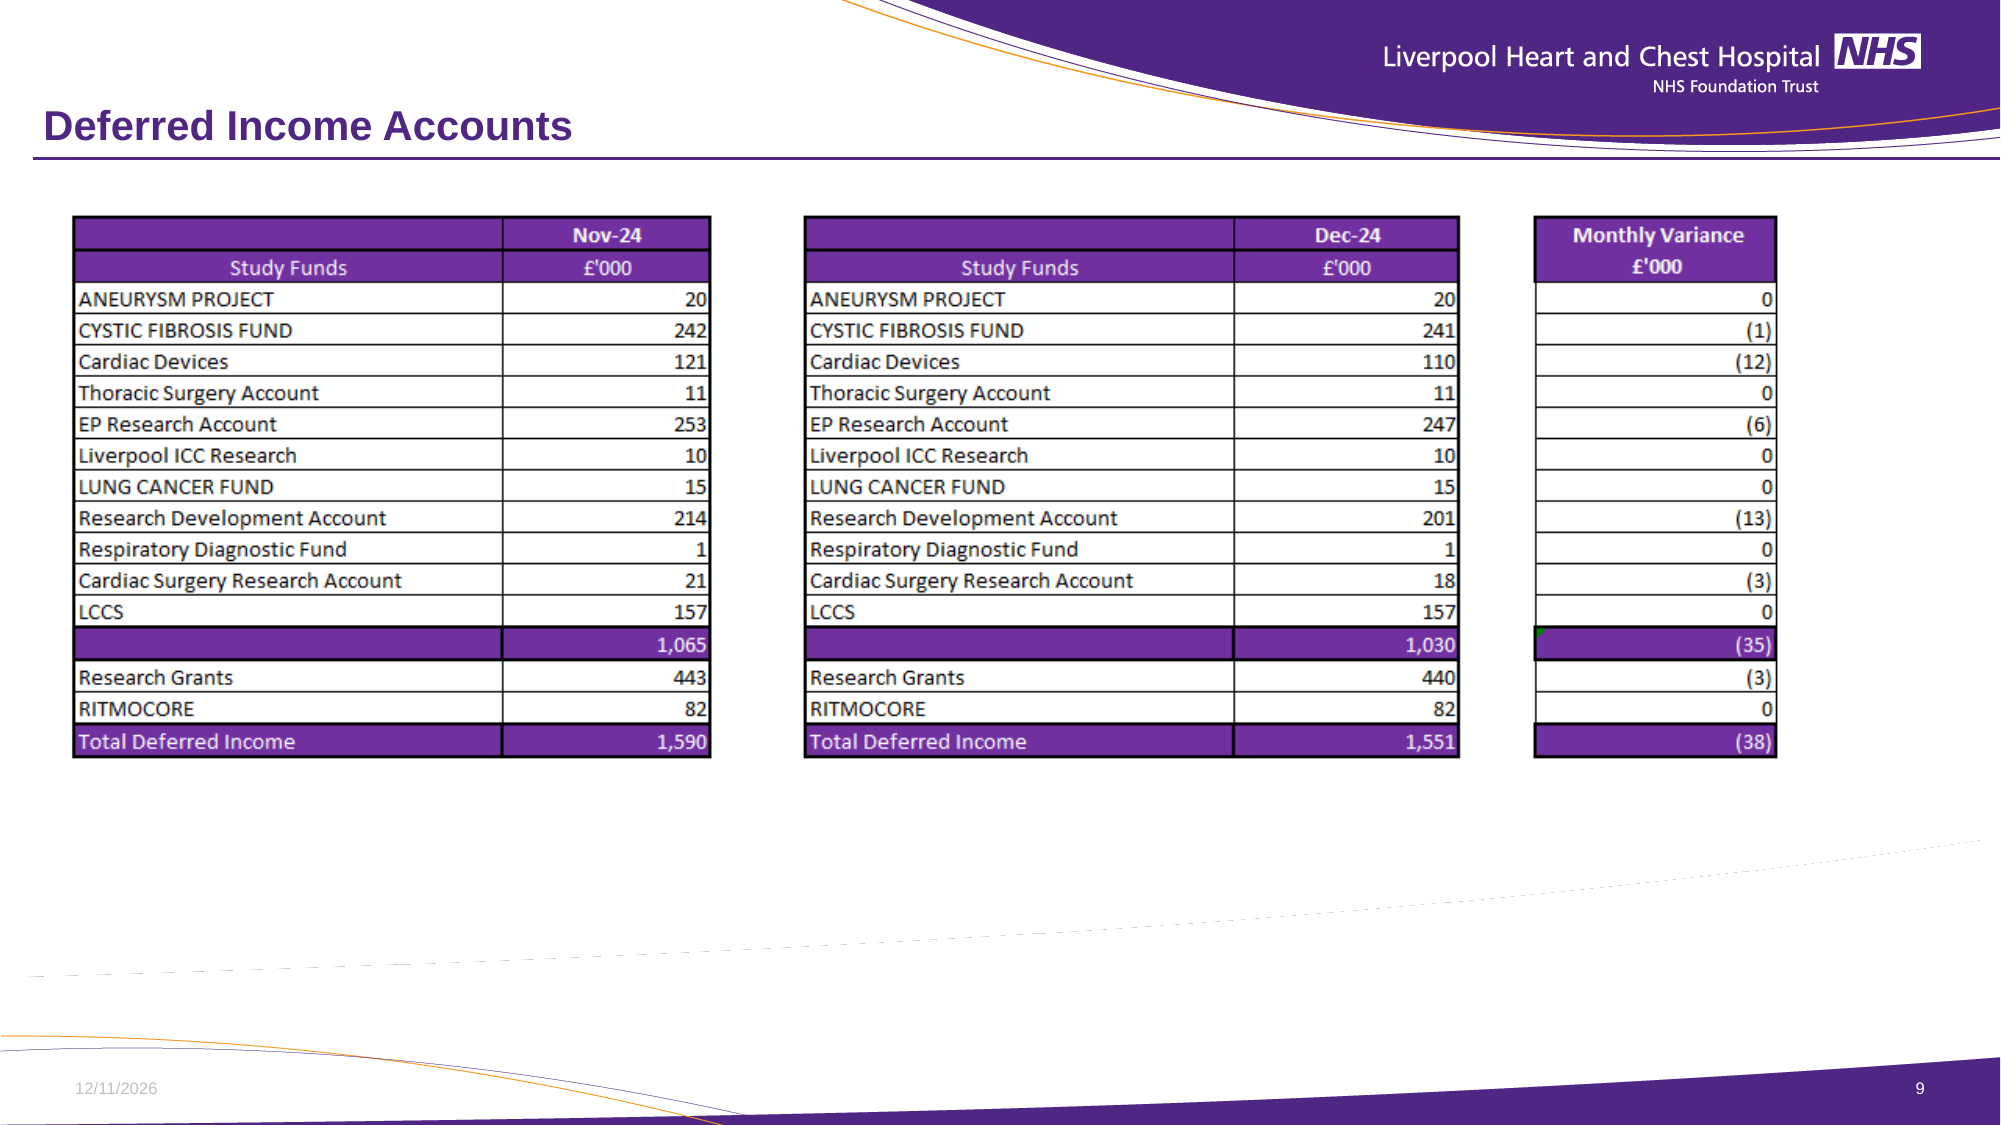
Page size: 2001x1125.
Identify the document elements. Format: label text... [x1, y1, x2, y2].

title Deferred Income Accounts [28, 18, 1909, 157]
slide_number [60, 1058, 511, 1118]
picture [0, 0, 2001, 1125]
slide_number 9 [1489, 1058, 1940, 1118]
